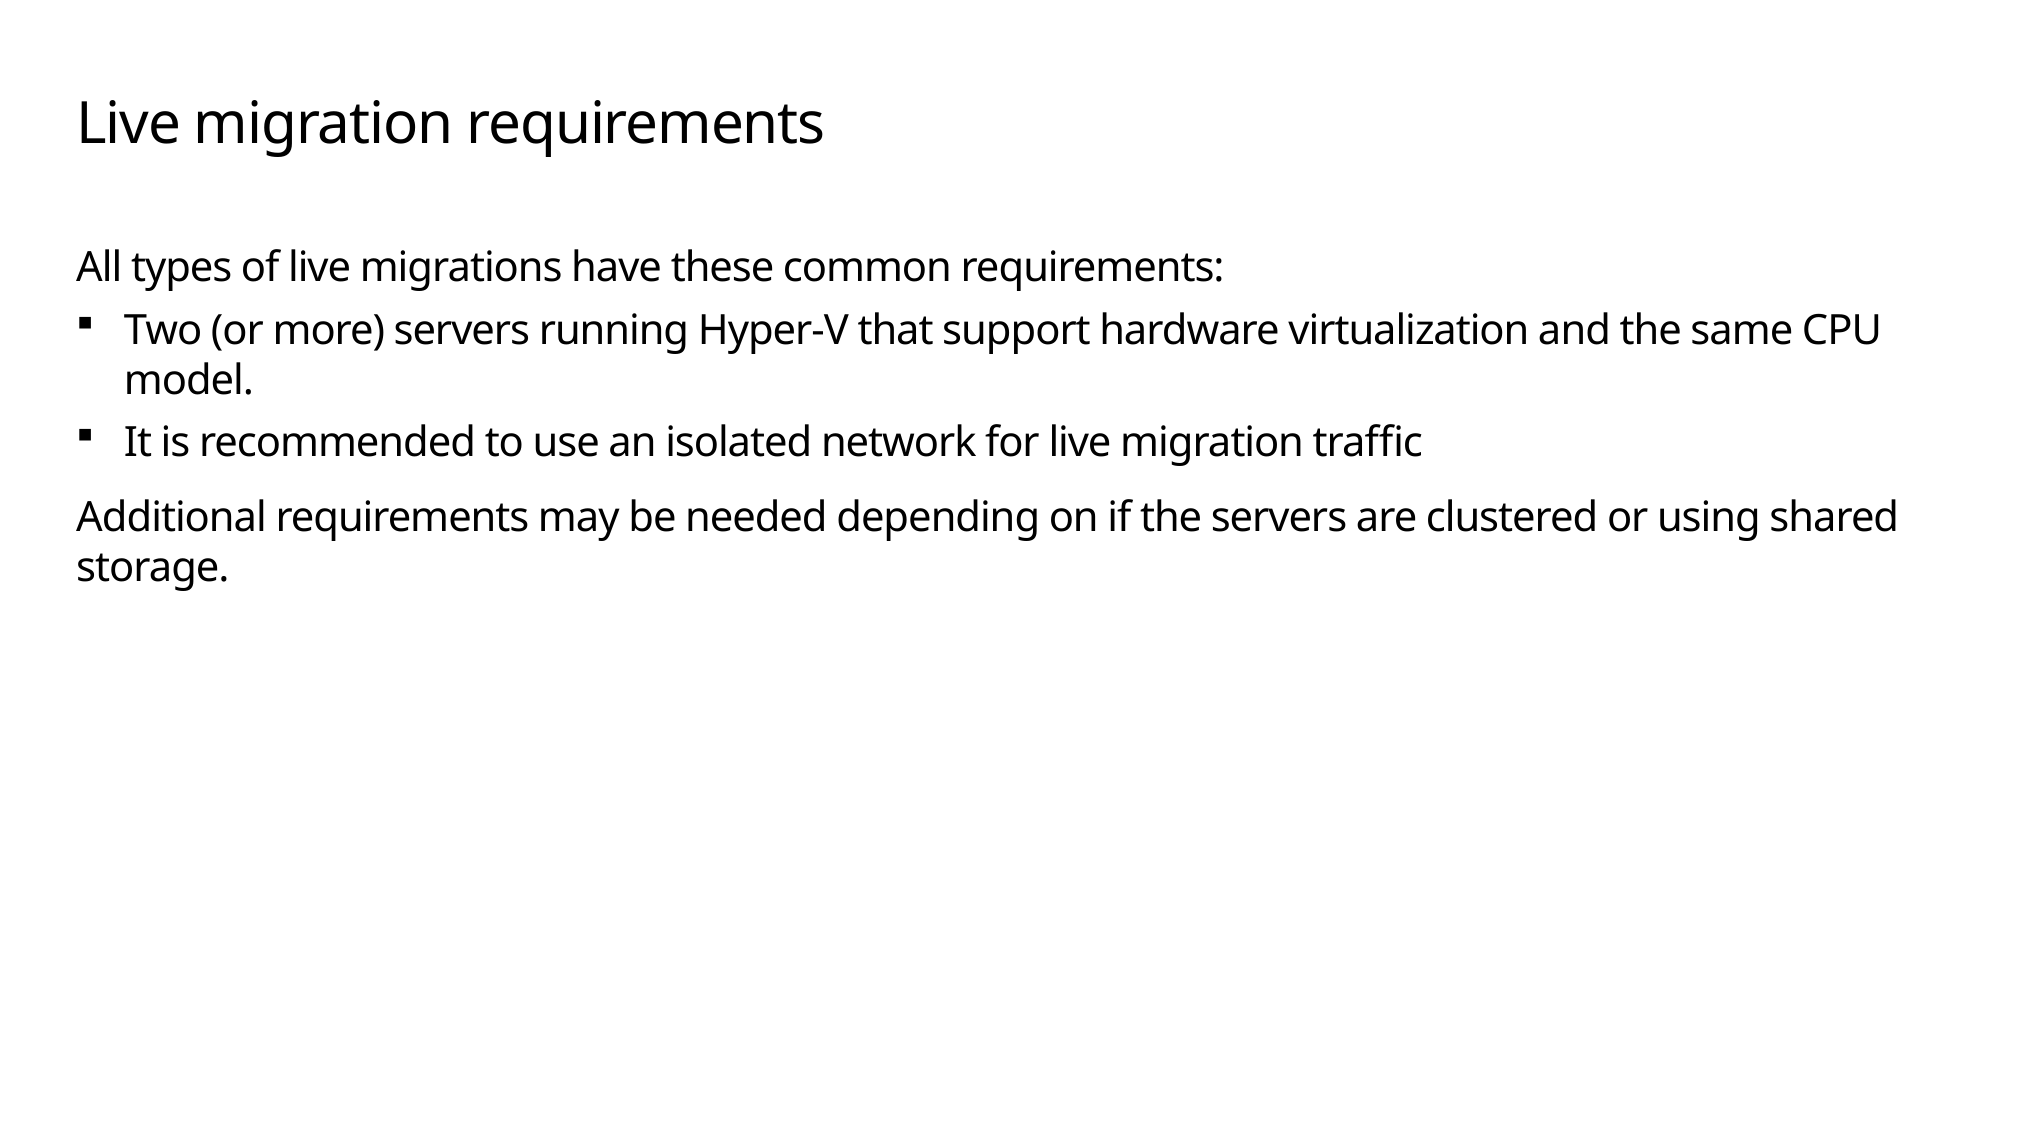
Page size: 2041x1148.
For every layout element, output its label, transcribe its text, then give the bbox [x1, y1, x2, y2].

title Live migration requirements [76, 93, 1968, 161]
list All types of live migrations have these common requirements: Two (or more) servers running Hyper-V that support hardware virtualization and the same CPU model. It is recommended to use an isolated network for live migration traffic Additional requirements may be needed depending on if the servers are clustered or using shared storage. [76, 240, 1970, 1074]
